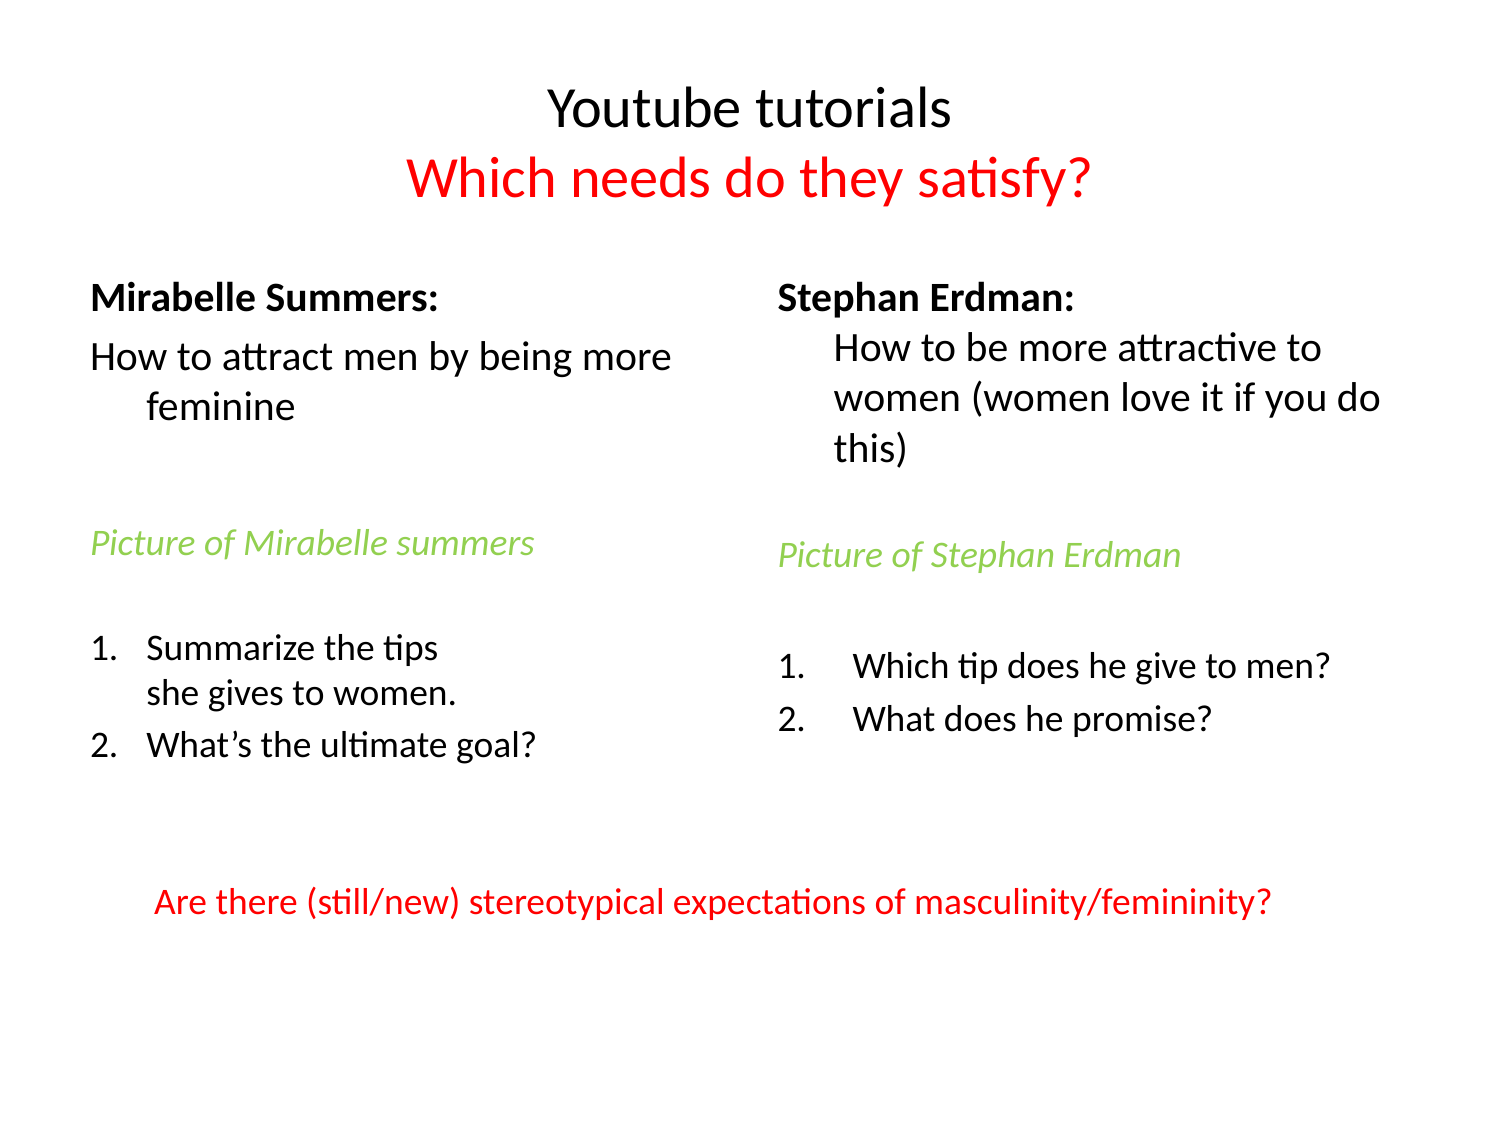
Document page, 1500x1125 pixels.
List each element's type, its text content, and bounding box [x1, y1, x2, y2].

list Stephan Erdman: How to be more attractive to women (women love it if you do this) Picture of Stephan Erdman Which tip does he give to men? What does he promise? [762, 262, 1425, 787]
list Mirabelle Summers: How to attract men by being more feminine Picture of Mirabelle summers Summarize the tips she gives to women. What’s the ultimate goal? [75, 262, 738, 799]
title Youtube tutorials Which needs do they satisfy? [75, 45, 1425, 233]
text_box Are there (still/new) stereotypical expectations of masculinity/femininity? [88, 869, 1306, 1020]
